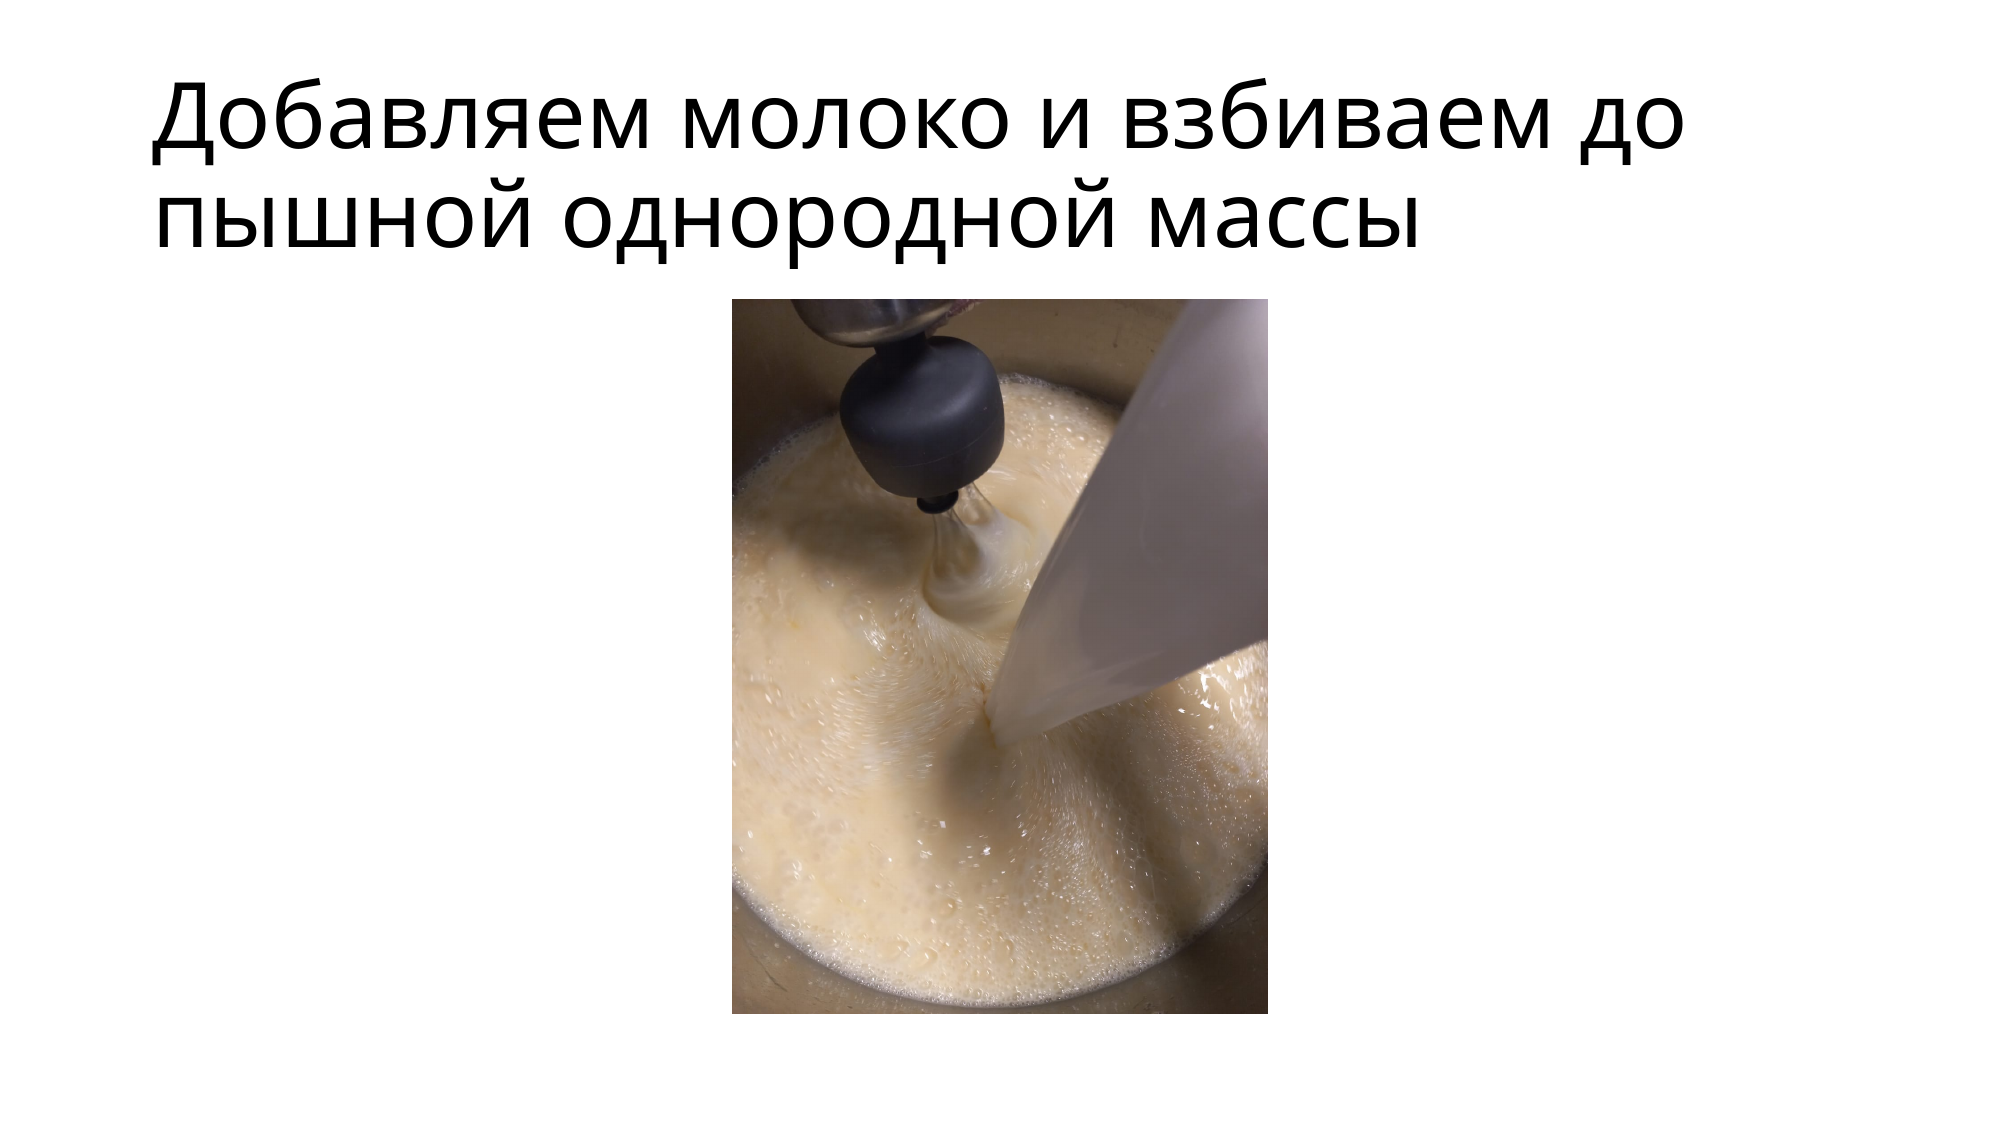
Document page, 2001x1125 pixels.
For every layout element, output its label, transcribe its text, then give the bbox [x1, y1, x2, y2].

title Добавляем молоко и взбиваем до пышной однородной массы [137, 59, 1863, 278]
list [732, 299, 1268, 1014]
